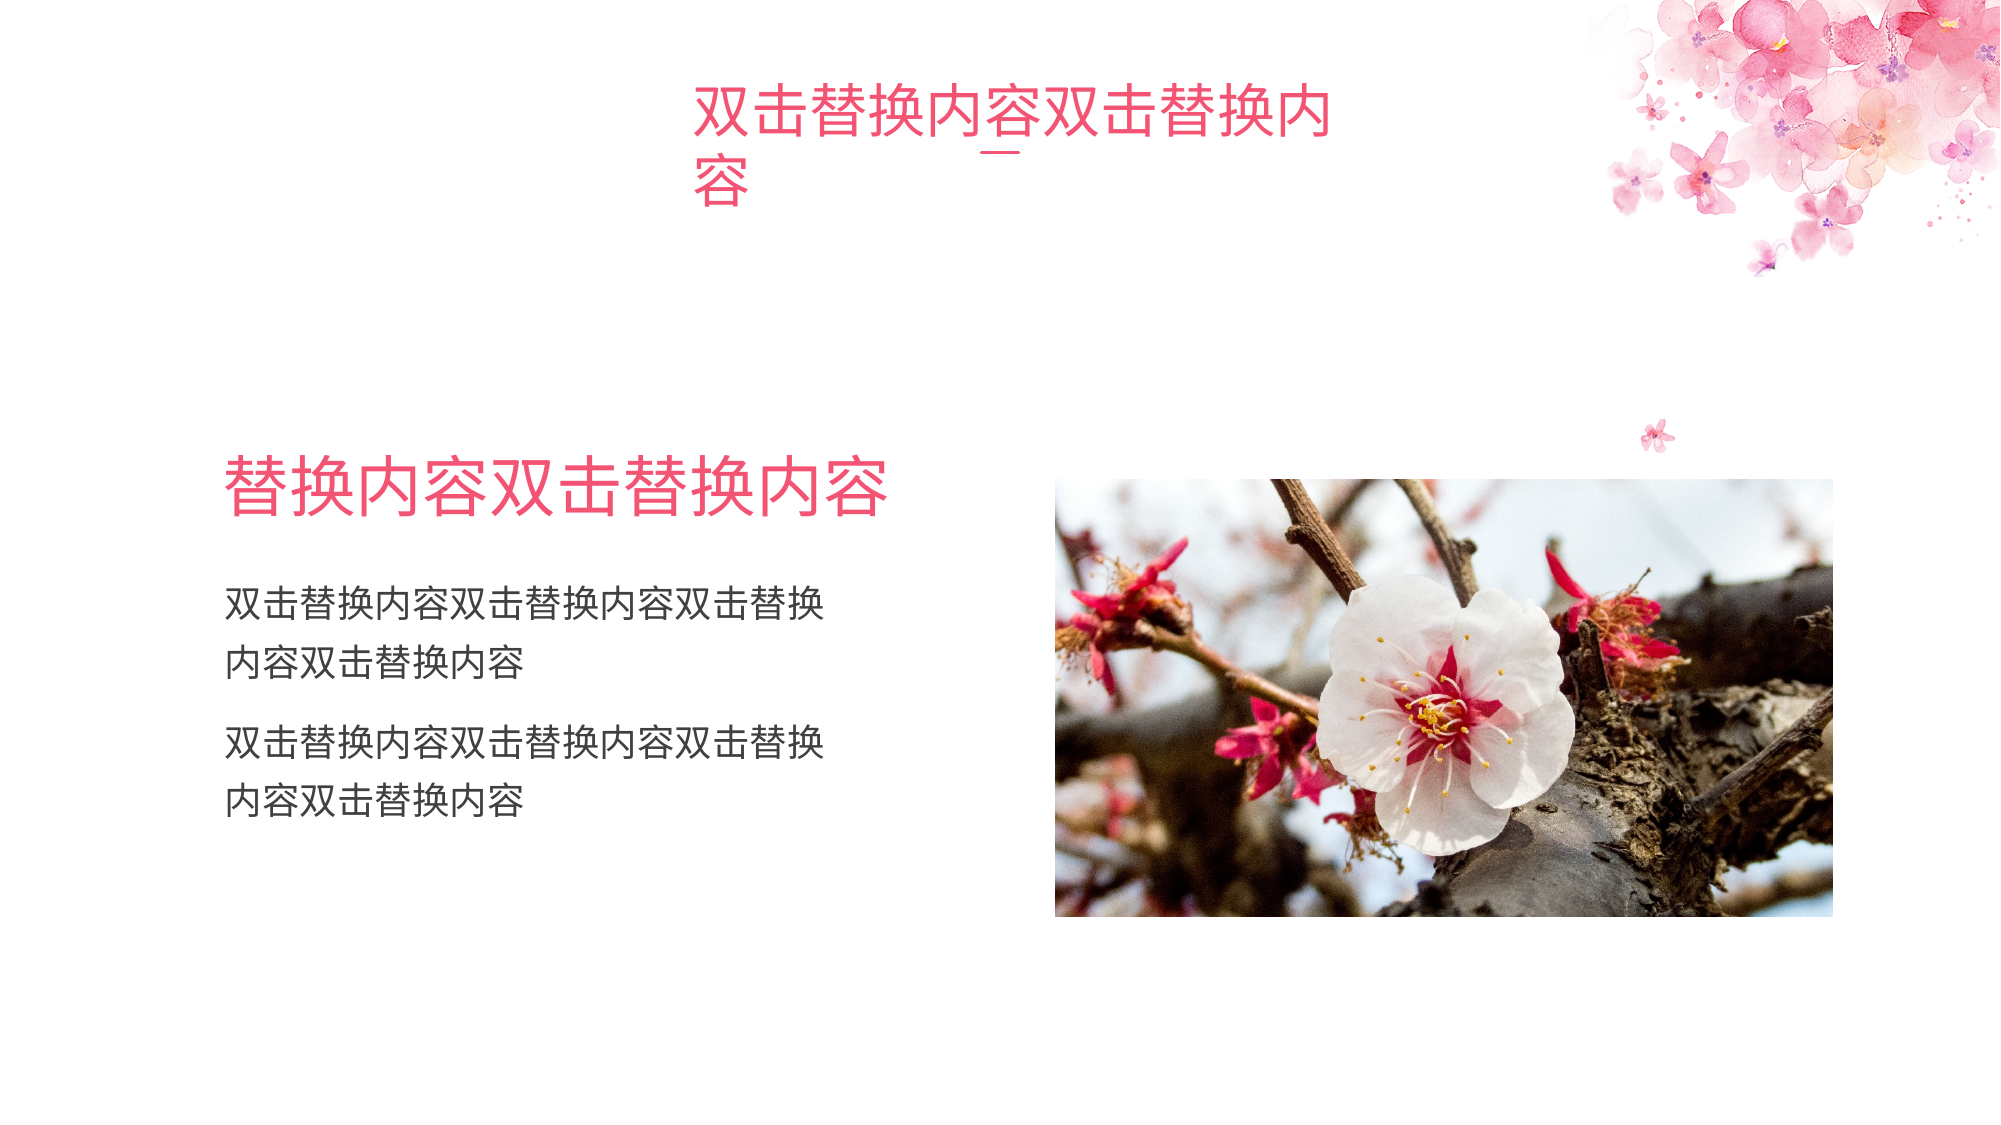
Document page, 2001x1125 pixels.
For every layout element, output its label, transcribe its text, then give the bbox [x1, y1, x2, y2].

text_box 双击替换内容双击替换内容 [678, 66, 1363, 222]
text_box 替换内容双击替换内容 [207, 437, 933, 532]
picture [1055, 479, 1833, 917]
text_box 双击替换内容双击替换内容双击替换内容双击替换内容 [209, 697, 857, 830]
picture [1571, 0, 2000, 459]
text_box 双击替换内容双击替换内容双击替换内容双击替换内容 [209, 559, 857, 691]
